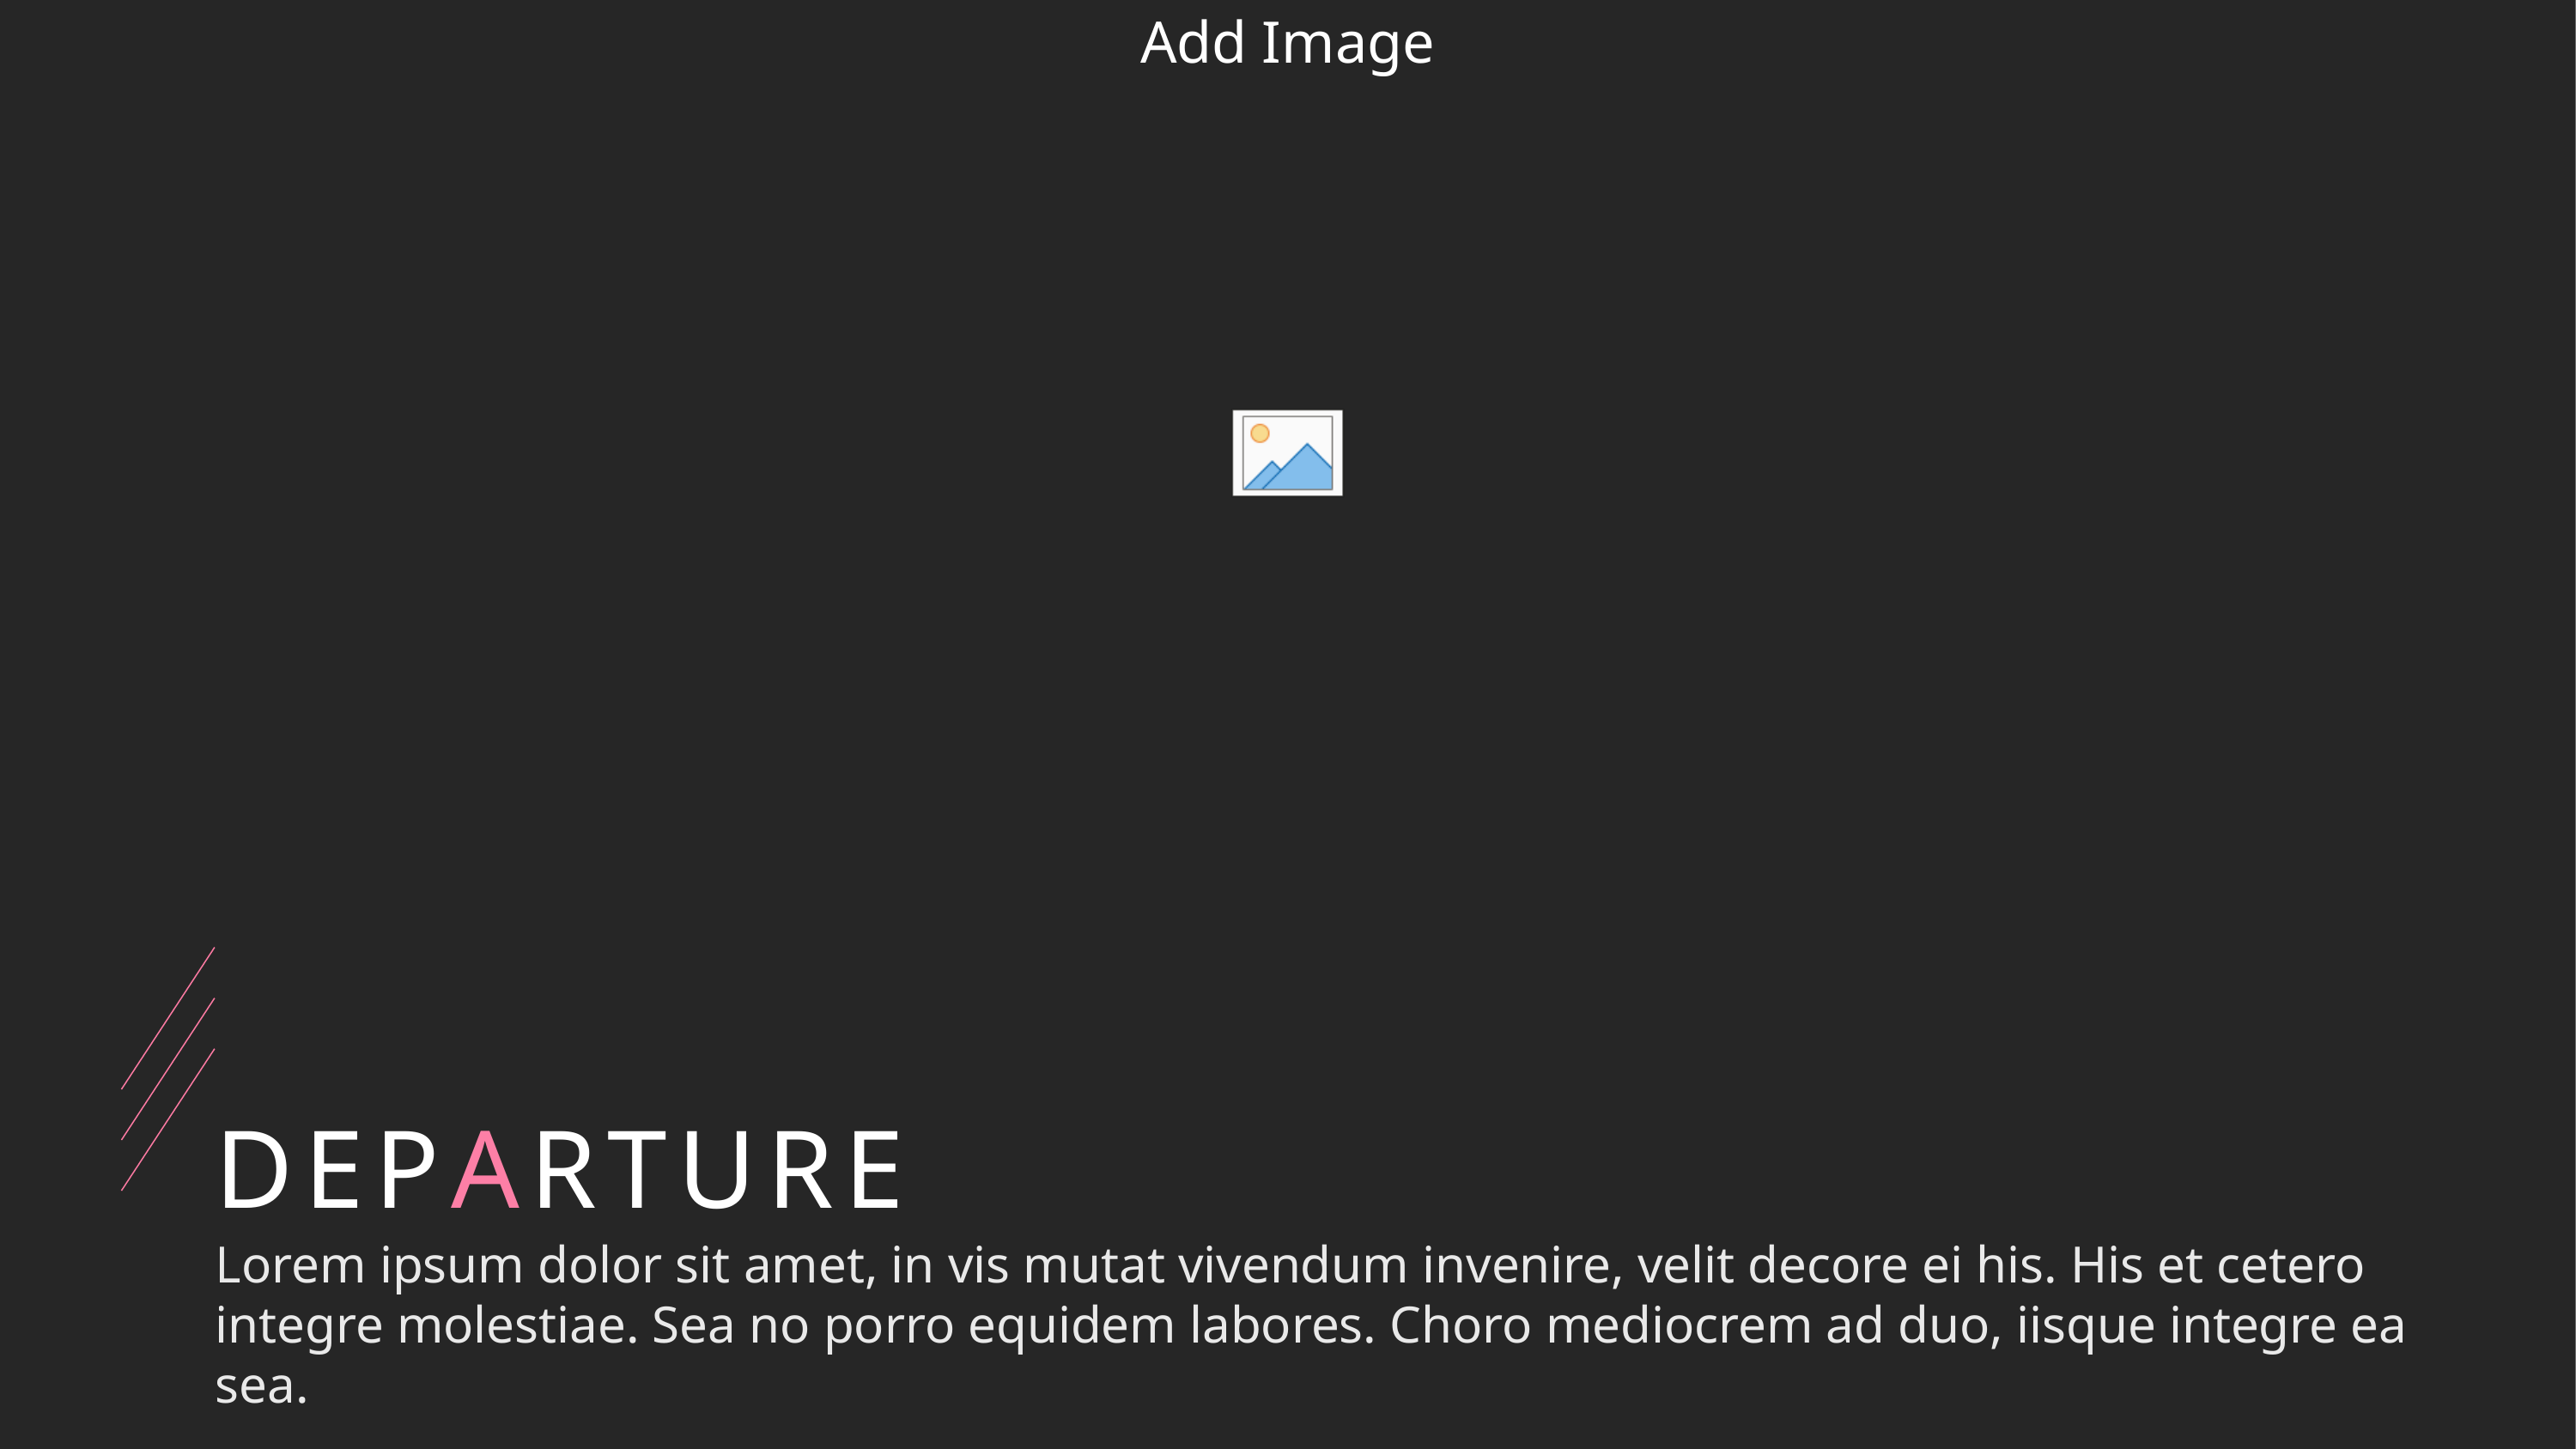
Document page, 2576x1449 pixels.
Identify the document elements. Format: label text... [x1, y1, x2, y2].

list Lorem ipsum dolor sit amet, in vis mutat vivendum invenire, velit decore ei his. His et cetero integre molestiae. Sea no porro equidem labores. Choro mediocrem ad duo, iisque integre ea sea. [192, 1221, 2475, 1394]
picture [0, 0, 2576, 907]
title DEPARTURE [192, 1088, 2475, 1221]
